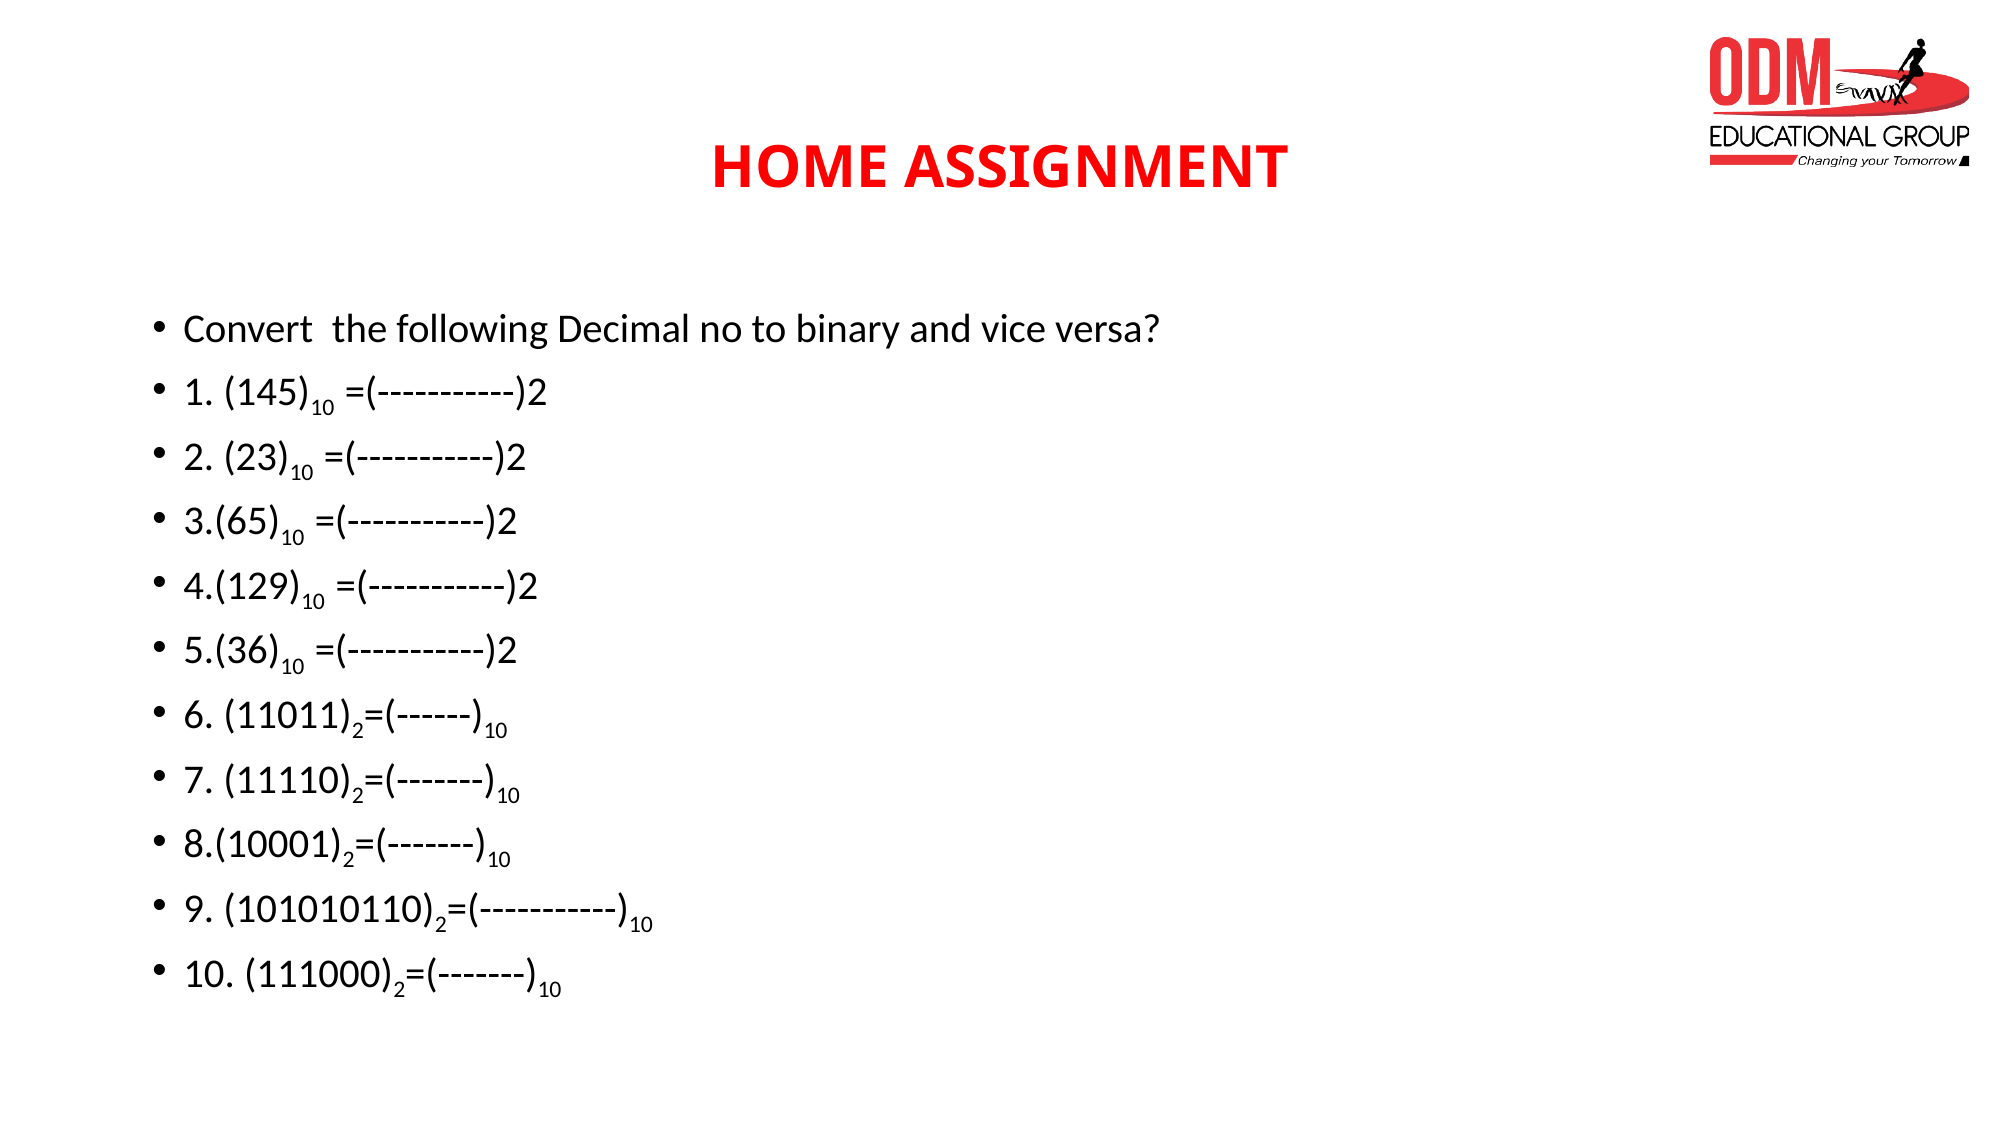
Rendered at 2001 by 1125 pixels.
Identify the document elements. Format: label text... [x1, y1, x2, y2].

list Convert the following Decimal no to binary and vice versa? 1. (145)10 =(-----------)2 2. (23)10 =(-----------)2 3.(65)10 =(-----------)2 4.(129)10 =(-----------)2 5.(36)10 =(-----------)2 6. (11011)2=(------)10 7. (11110)2=(-------)10 8.(10001)2=(-------)10 9. (101010110)2=(-----------)10 10. (111000)2=(-------)10 [137, 299, 1863, 1014]
title HOME ASSIGNMENT [137, 59, 1863, 278]
text_box [1710, 37, 1970, 167]
